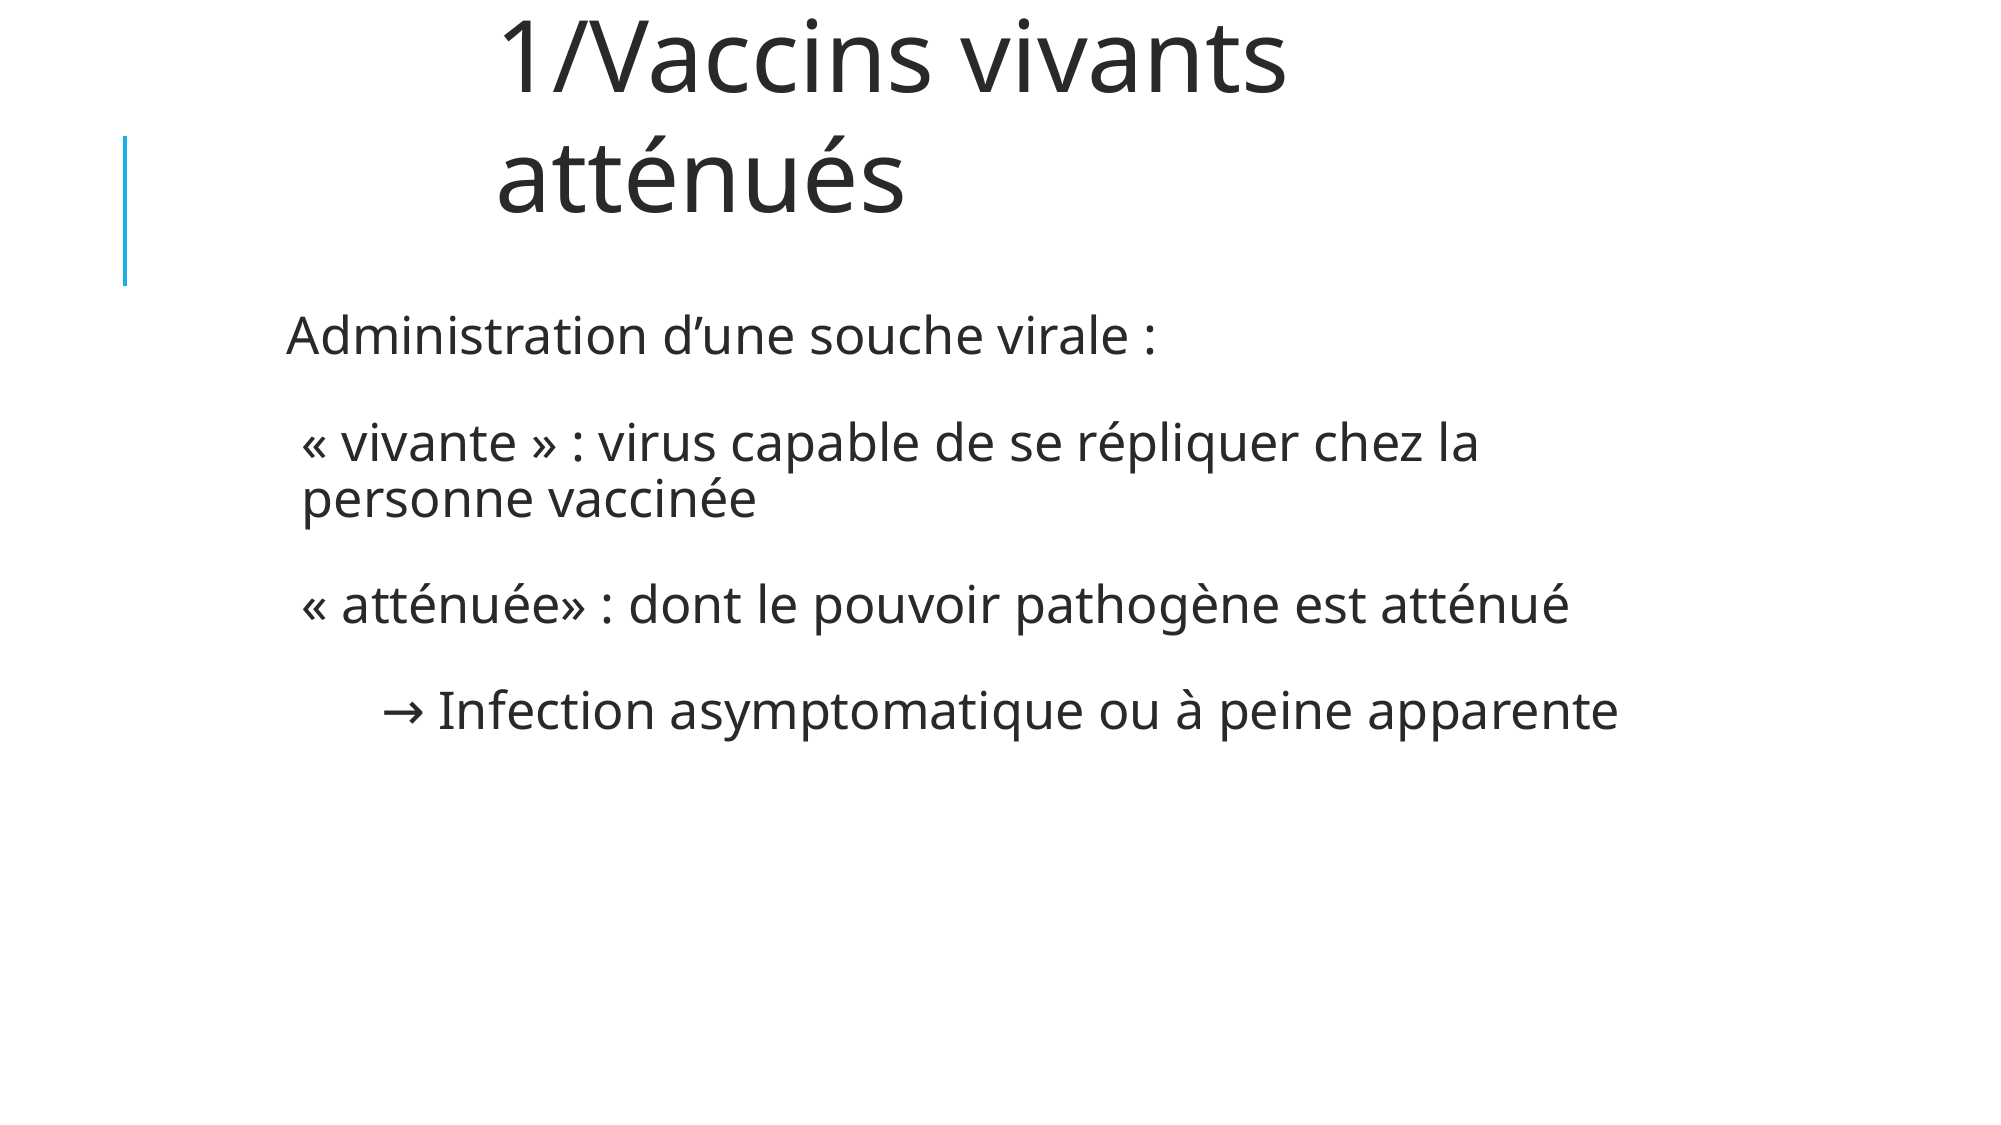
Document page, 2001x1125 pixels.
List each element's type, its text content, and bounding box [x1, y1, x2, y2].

text_box 1/Vaccins vivants atténués [480, 54, 1569, 171]
list Administration d’une souche virale : « vivante » : virus capable de se répliquer chez la personne vaccinée « atténuée» : dont le pouvoir pathogène est atténué → Infection asymptomatique ou à peine apparente [279, 302, 1733, 882]
